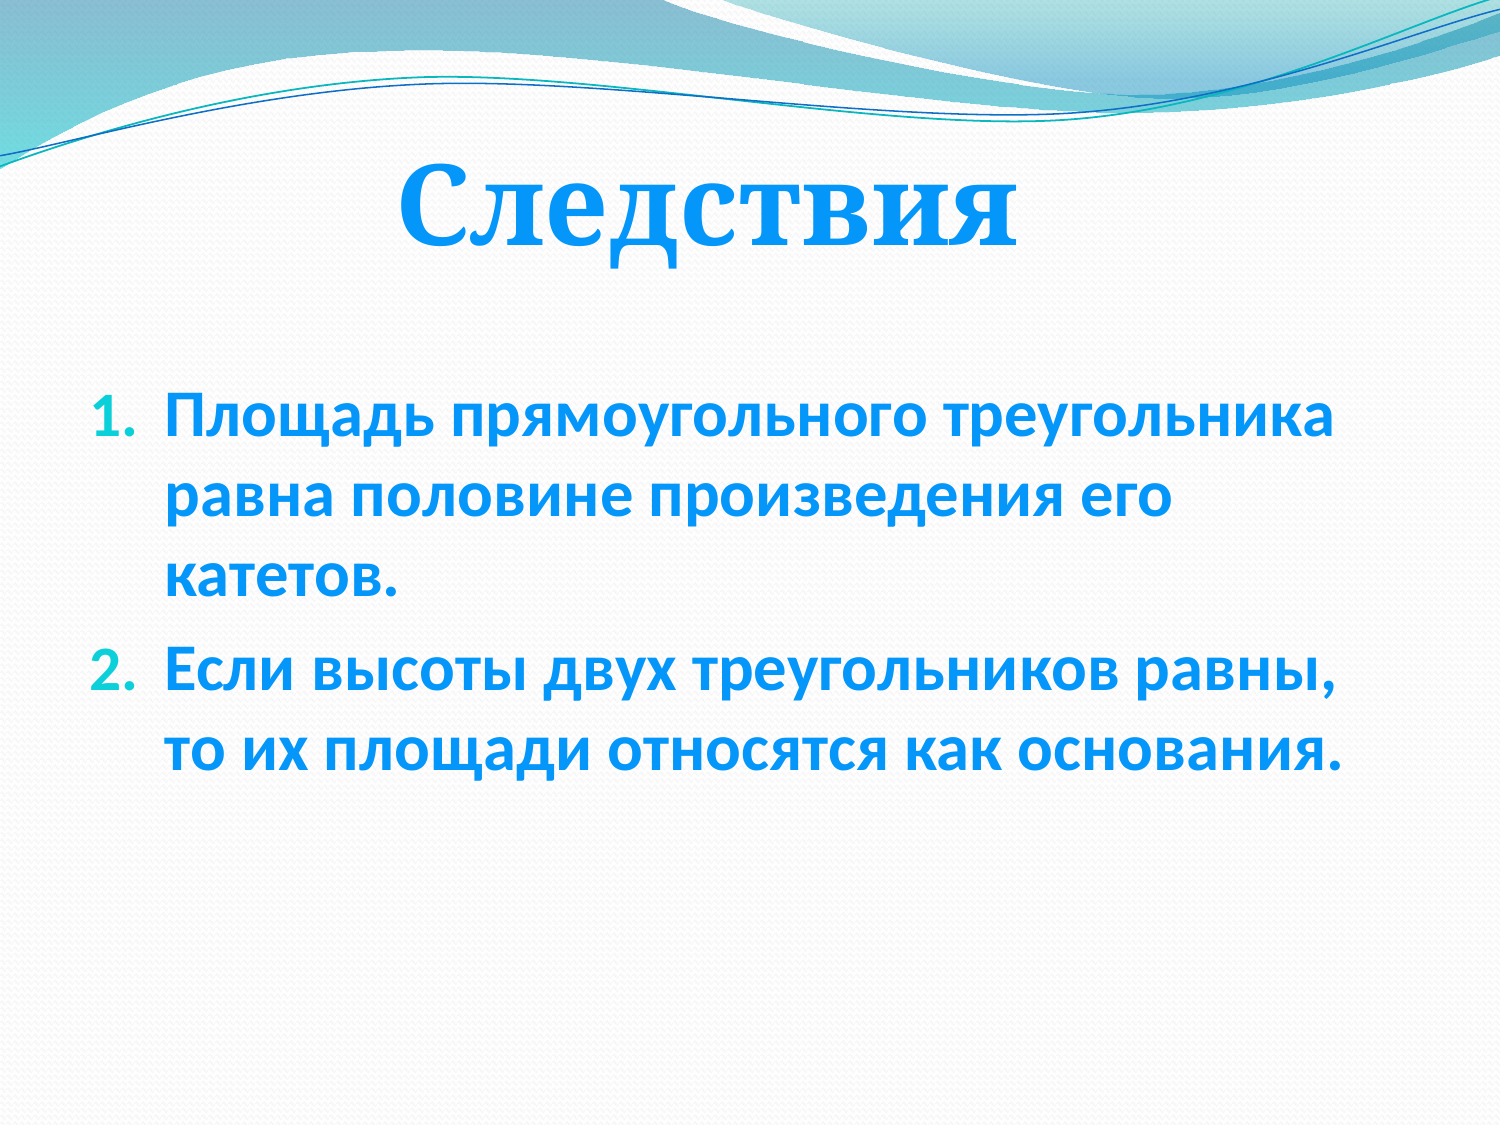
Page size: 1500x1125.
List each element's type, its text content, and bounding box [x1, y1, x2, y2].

text_box Следствия [380, 124, 1035, 275]
list Площадь прямоугольного треугольника равна половине произведения его катетов. Если высоты двух треугольников равны, то их площади относятся как основания. [75, 362, 1425, 1025]
